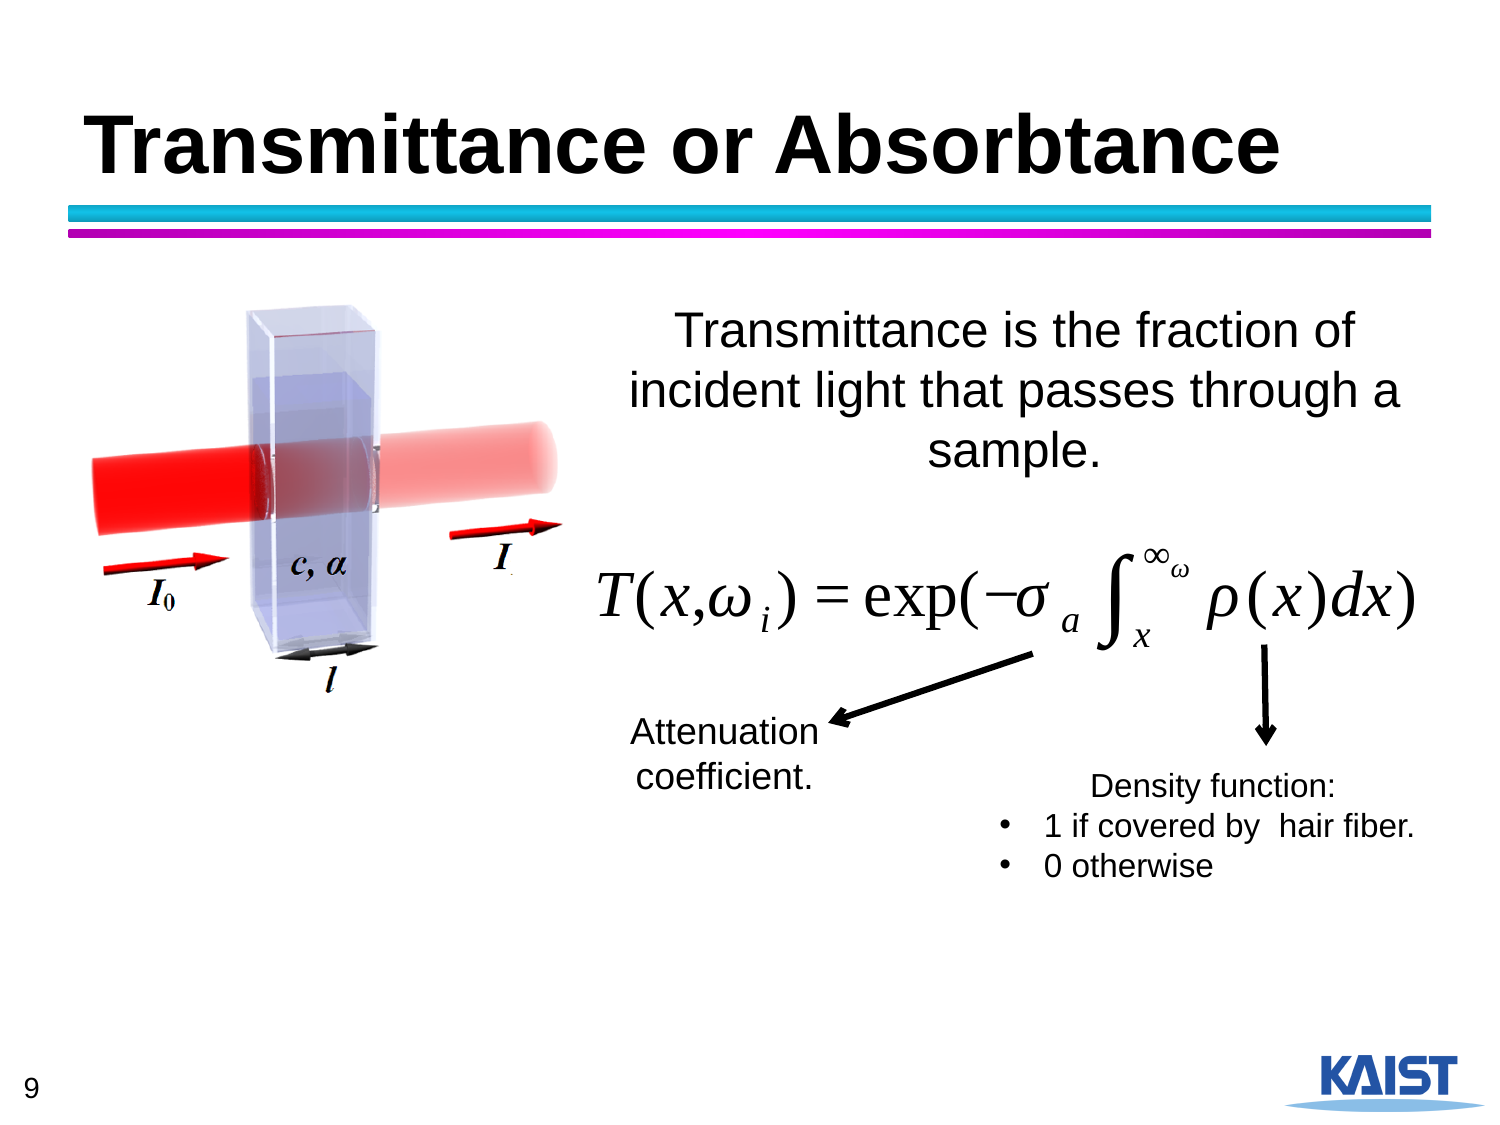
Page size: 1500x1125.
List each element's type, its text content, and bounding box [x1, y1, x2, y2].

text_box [585, 528, 1425, 656]
picture [74, 286, 573, 705]
text_box Attenuation coefficient. [552, 699, 898, 805]
text_box Density function: 1 if covered by hair fiber. 0 otherwise [984, 756, 1443, 892]
title Transmittance or Absorbtance [68, 48, 1428, 199]
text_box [827, 653, 1033, 724]
text_box Transmittance is the fraction of incident light that passes through a sample. [601, 290, 1429, 486]
picture [1284, 1055, 1485, 1112]
